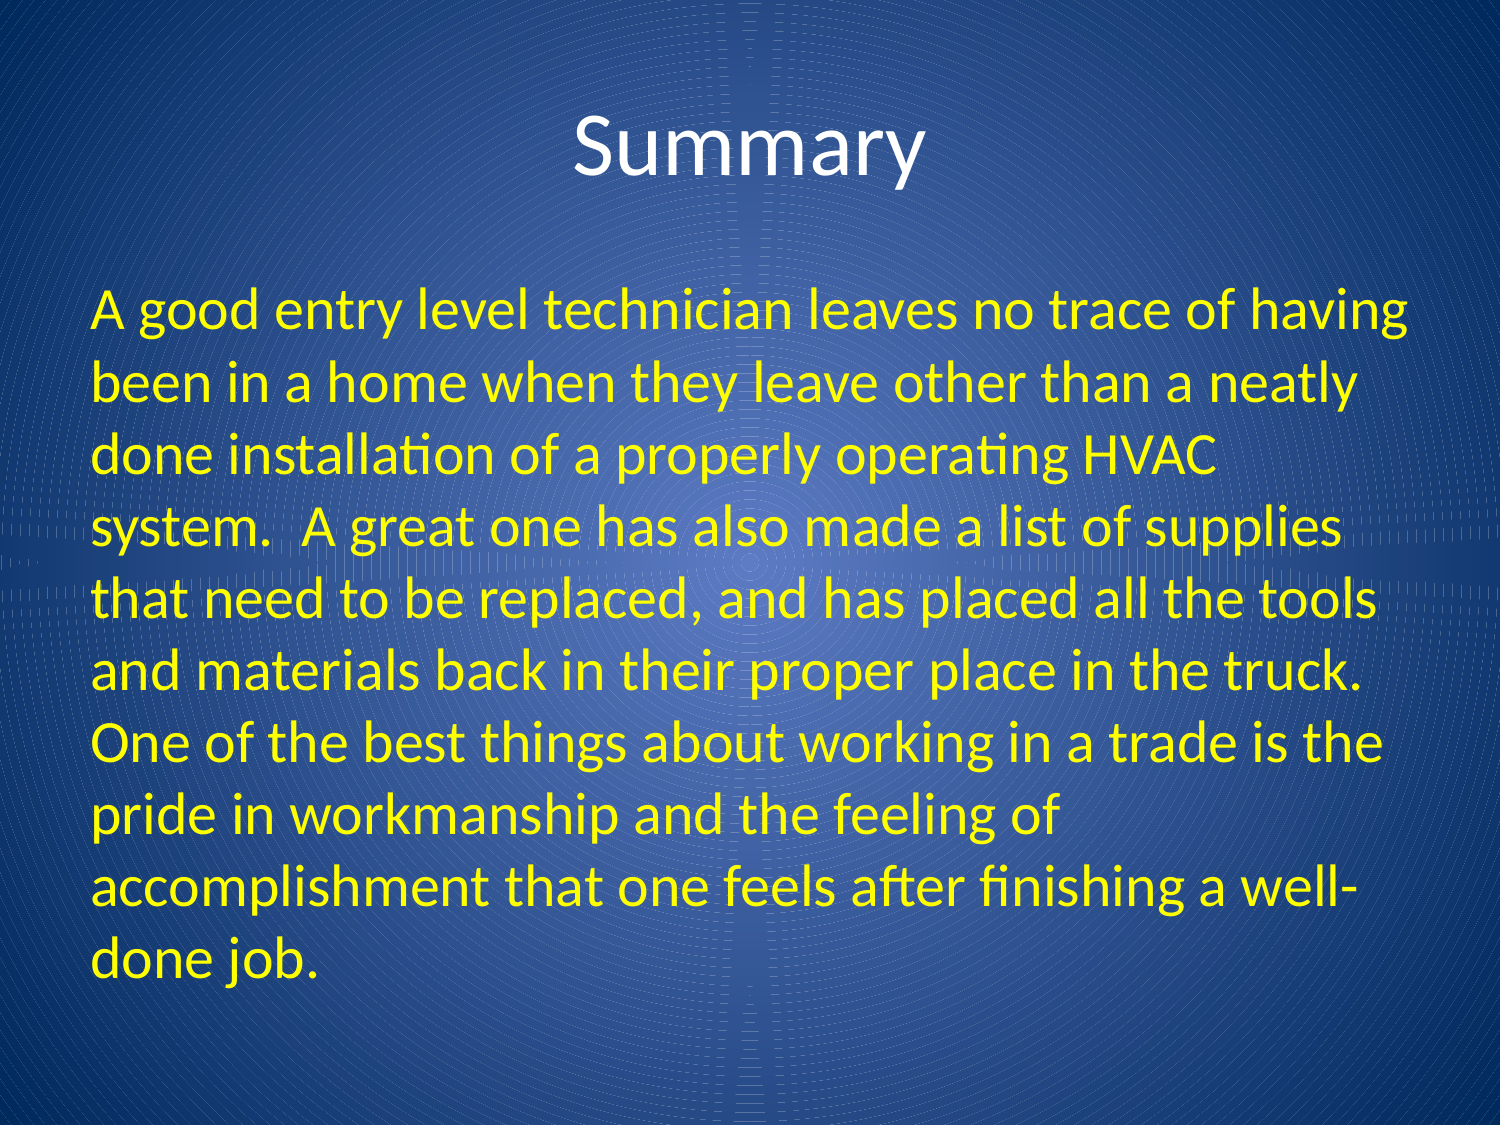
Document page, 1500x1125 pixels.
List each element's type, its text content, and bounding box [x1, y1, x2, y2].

list A good entry level technician leaves no trace of having been in a home when they leave other than a neatly done installation of a properly operating HVAC system. A great one has also made a list of supplies that need to be replaced, and has placed all the tools and materials back in their proper place in the truck. One of the best things about working in a trade is the pride in workmanship and the feeling of accomplishment that one feels after finishing a well-done job. [75, 262, 1425, 1005]
title Summary [75, 45, 1425, 233]
